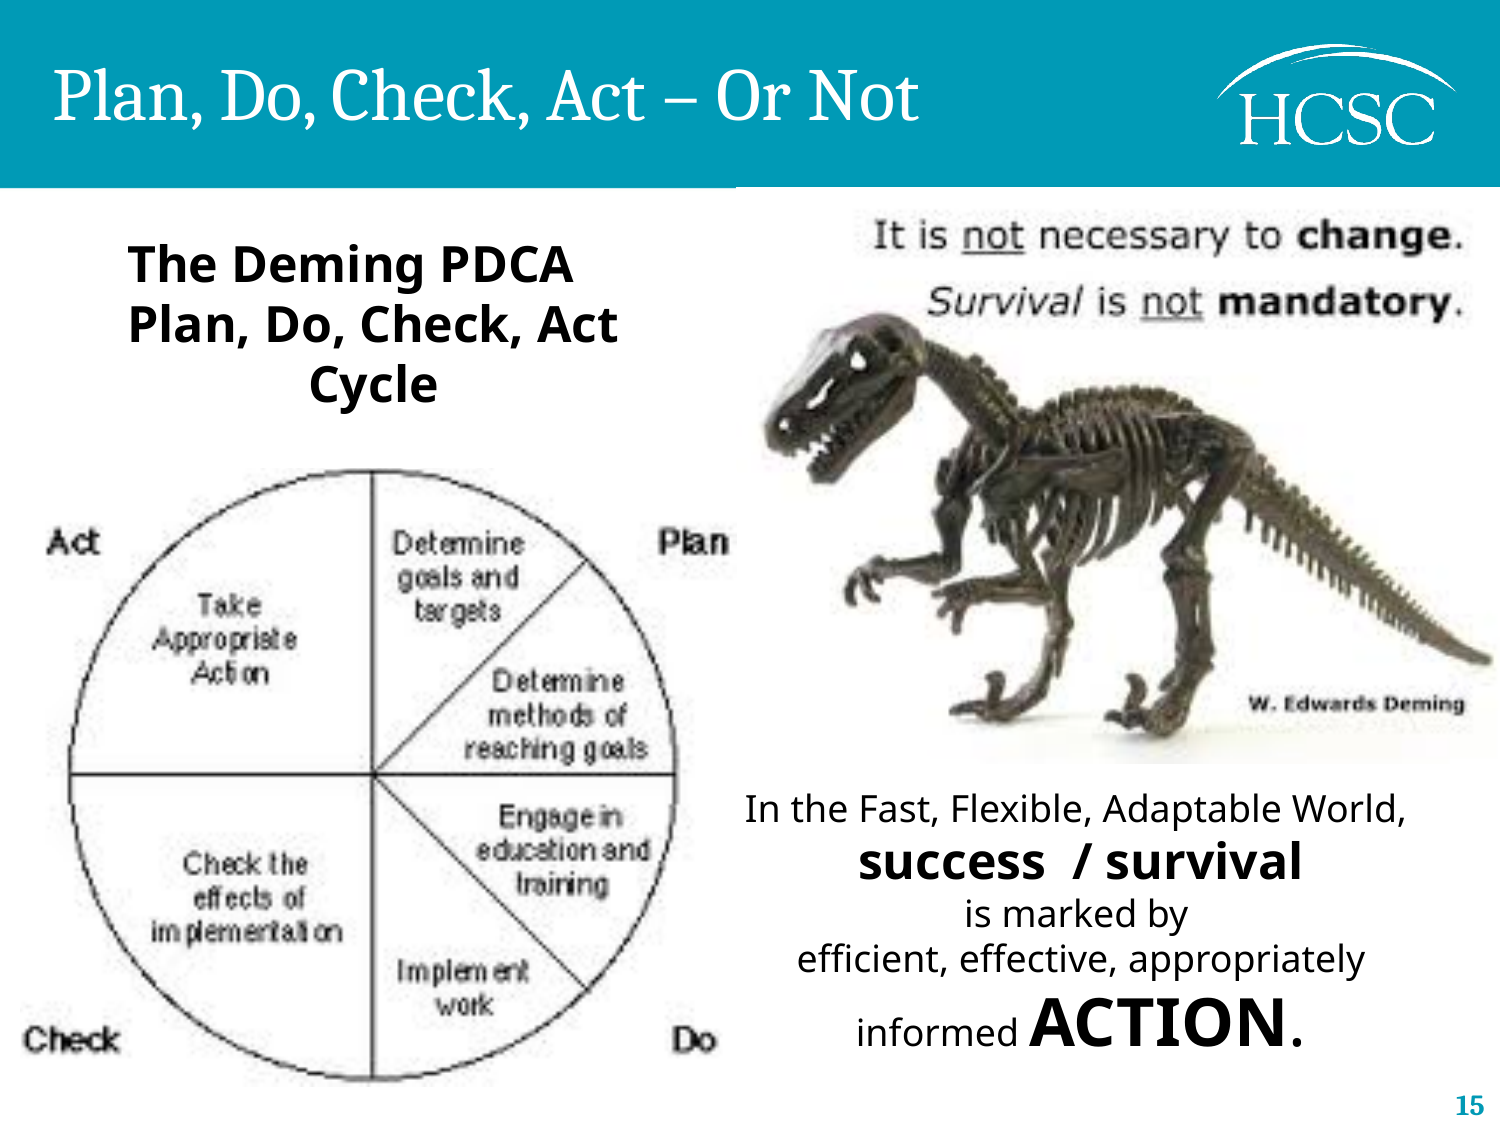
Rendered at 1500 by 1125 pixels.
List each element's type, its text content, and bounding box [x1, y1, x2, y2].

picture [0, 0, 1500, 1087]
text_box In the Fast, Flexible, Adaptable World, success / survival is marked by efficient, effective, appropriately informed ACTION. [740, 777, 1463, 1067]
title Plan, Do, Check, Act – Or Not [37, 0, 1278, 181]
text_box The Deming PDCA Plan, Do, Check, Act Cycle [112, 224, 635, 420]
